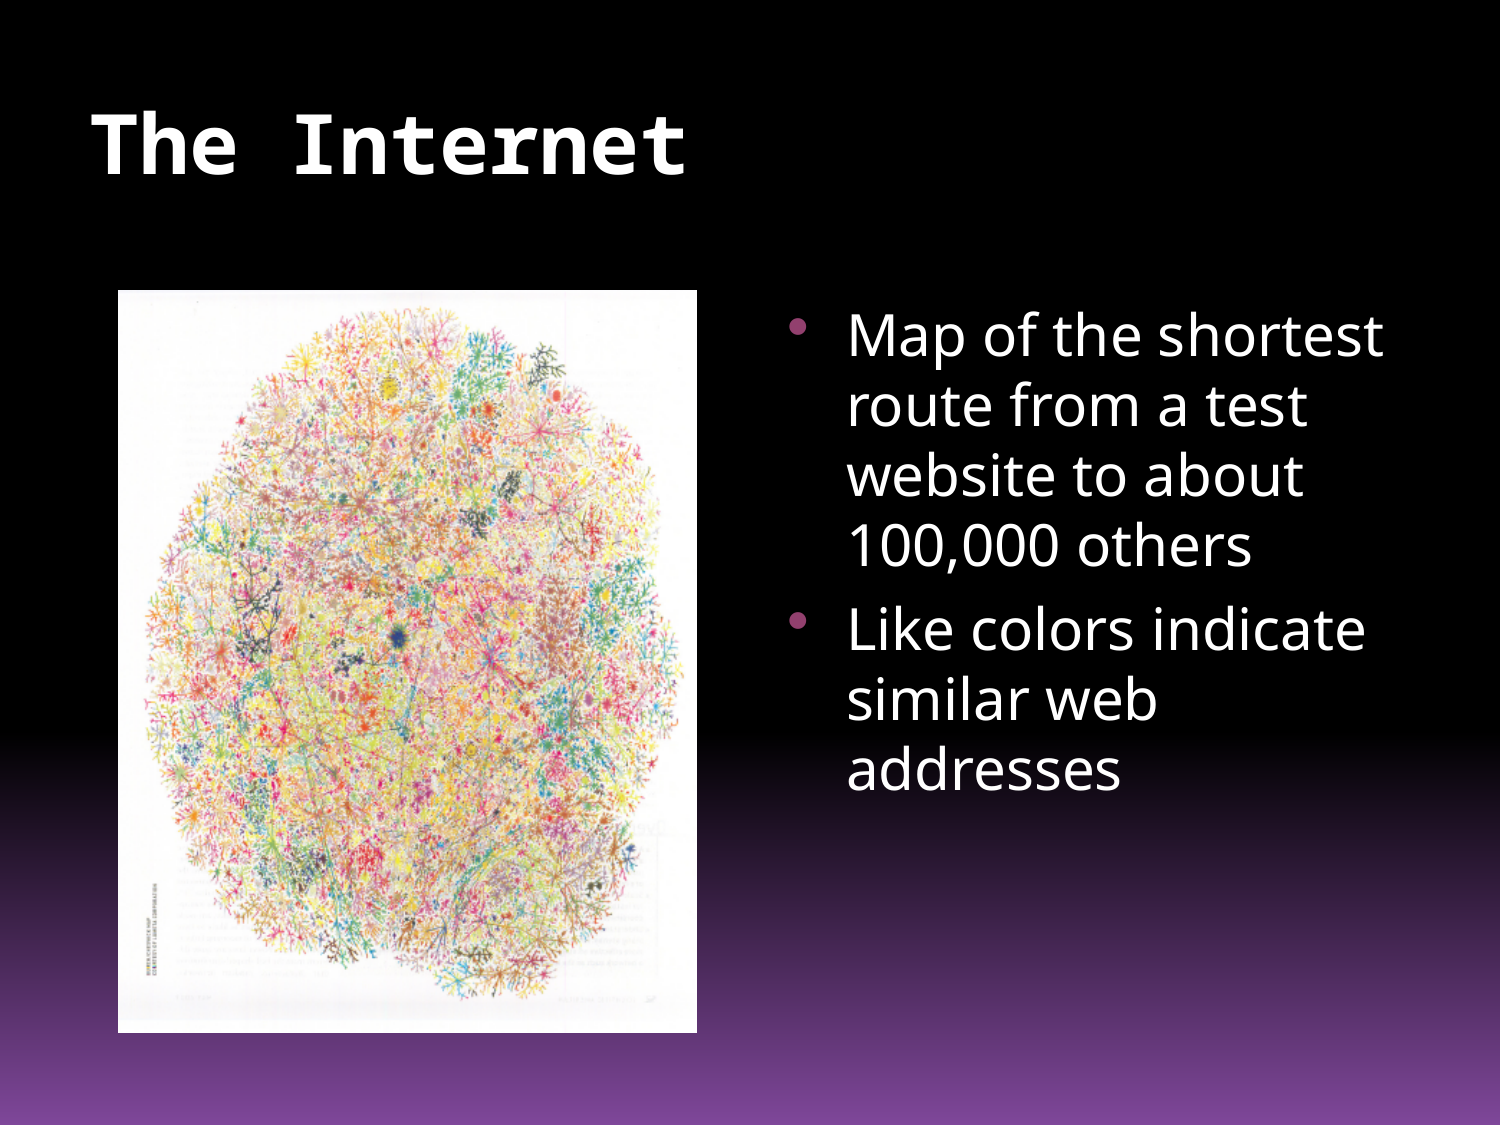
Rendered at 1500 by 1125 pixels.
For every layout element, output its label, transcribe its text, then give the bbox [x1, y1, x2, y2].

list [118, 290, 697, 1033]
list Map of the shortest route from a test website to about 100,000 others Like colors indicate similar web addresses [763, 290, 1427, 1033]
title The Internet [75, 83, 1425, 234]
